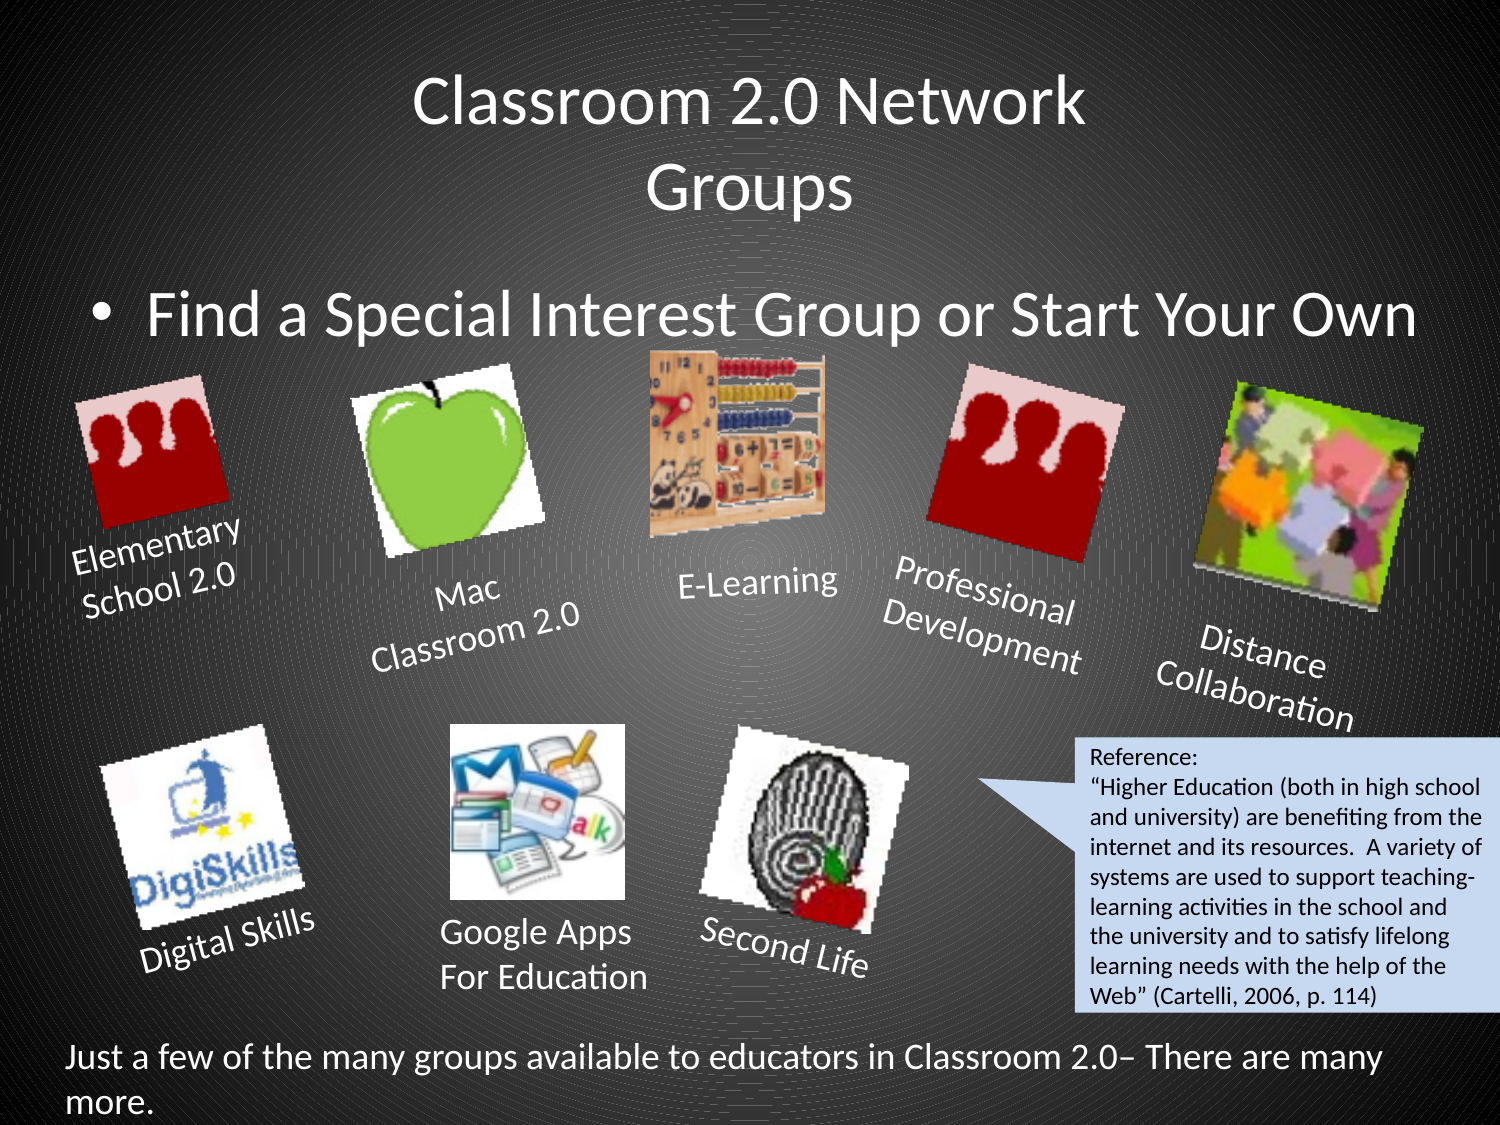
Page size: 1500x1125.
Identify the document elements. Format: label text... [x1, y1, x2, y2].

text_box Professional Development [862, 531, 1133, 699]
text_box Elementary School 2.0 [50, 486, 284, 639]
text_box Digital Skills [117, 876, 356, 993]
text_box Distance Collaboration [1135, 592, 1400, 735]
title Classroom 2.0 Network Groups [75, 45, 1425, 233]
picture [449, 724, 626, 901]
list Find a Special Interest Group or Start Your Own [75, 262, 1450, 1005]
picture [1193, 382, 1424, 612]
picture [350, 363, 545, 558]
picture [76, 374, 227, 523]
text_box Second Life [680, 892, 896, 1000]
text_box Reference: “Higher Education (both in high school and university) are benefiting from the internet and its resources. A variety of systems are used to support teaching-learning activities in the school and the university and to satisfy lifelong learning needs with the help of the Web” (Cartelli, 2006, p. 114) [975, 735, 1500, 1015]
text_box Google Apps For Education [425, 899, 675, 1005]
text_box Just a few of the many groups available to educators in Classroom 2.0– There are many more. [50, 1024, 1450, 1125]
picture [649, 349, 826, 538]
text_box Mac Classroom 2.0 [338, 527, 623, 693]
text_box E-Learning [661, 544, 857, 615]
picture [99, 724, 305, 928]
picture [927, 364, 1125, 563]
picture [699, 724, 909, 934]
